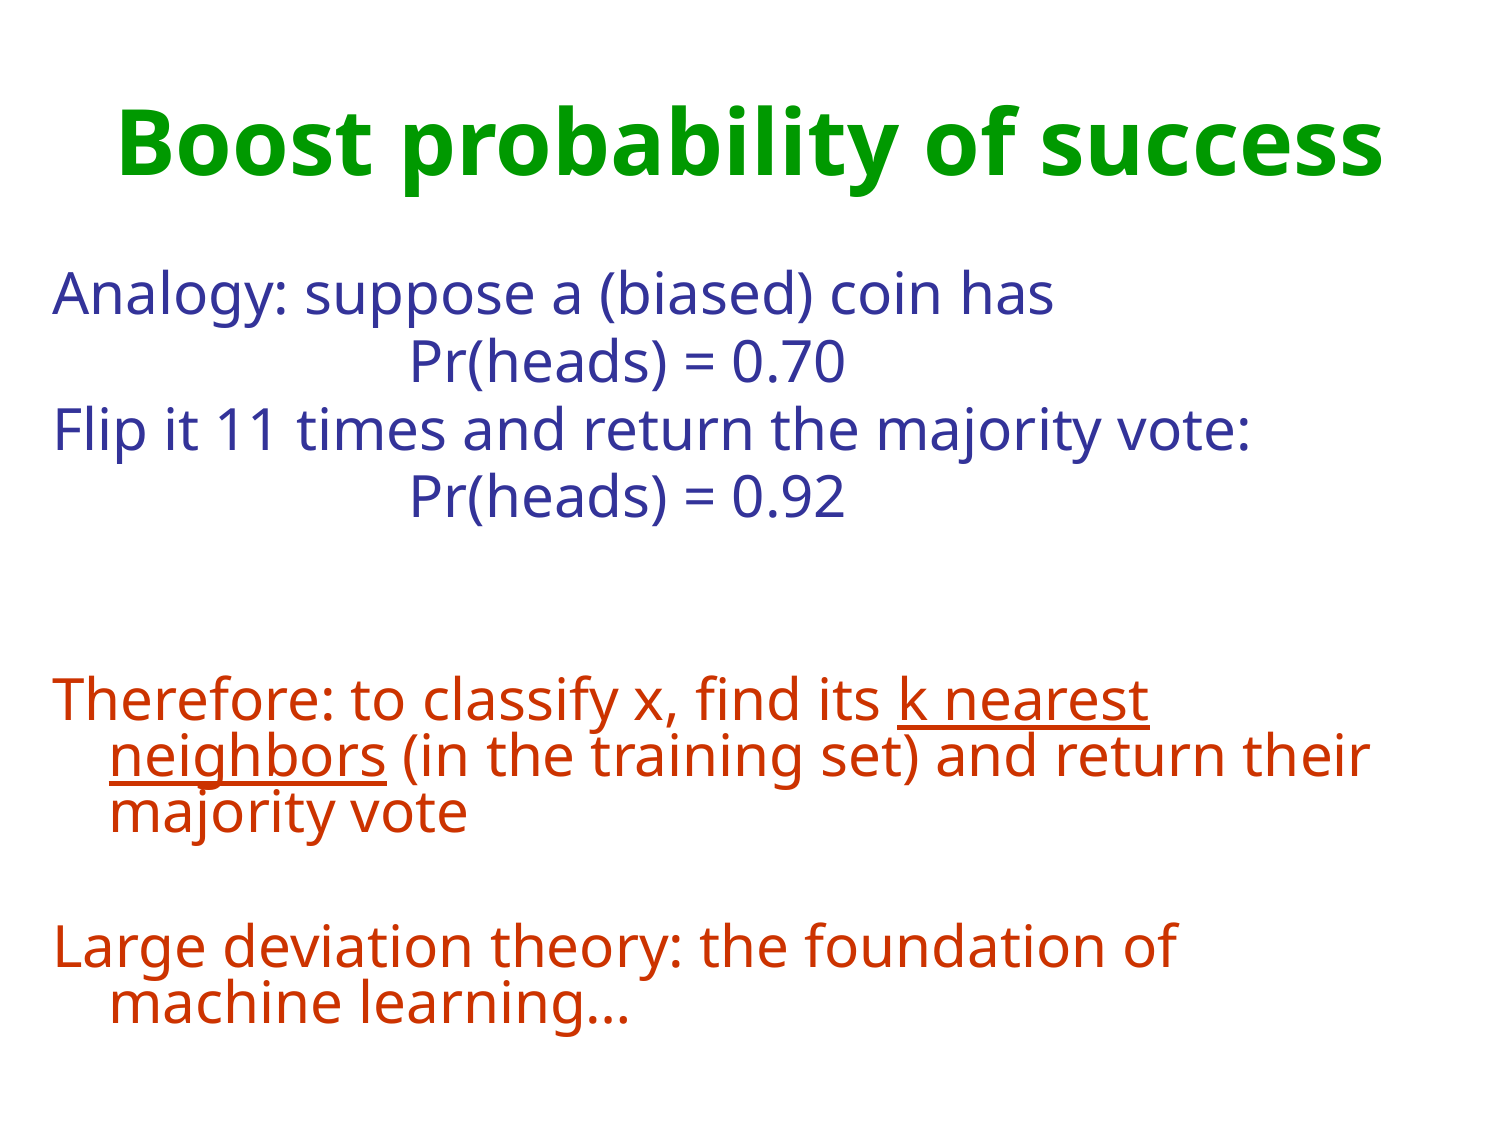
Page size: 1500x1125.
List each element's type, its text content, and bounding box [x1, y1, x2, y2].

text_box Analogy: suppose a (biased) coin has Pr(heads) = 0.70 Flip it 11 times and return the majority vote: Pr(heads) = 0.92 Therefore: to classify x, find its k nearest neighbors (in the training set) and return their majority vote Large deviation theory: the foundation of machine learning… [37, 262, 1434, 1043]
title Boost probability of success [74, 44, 1426, 233]
